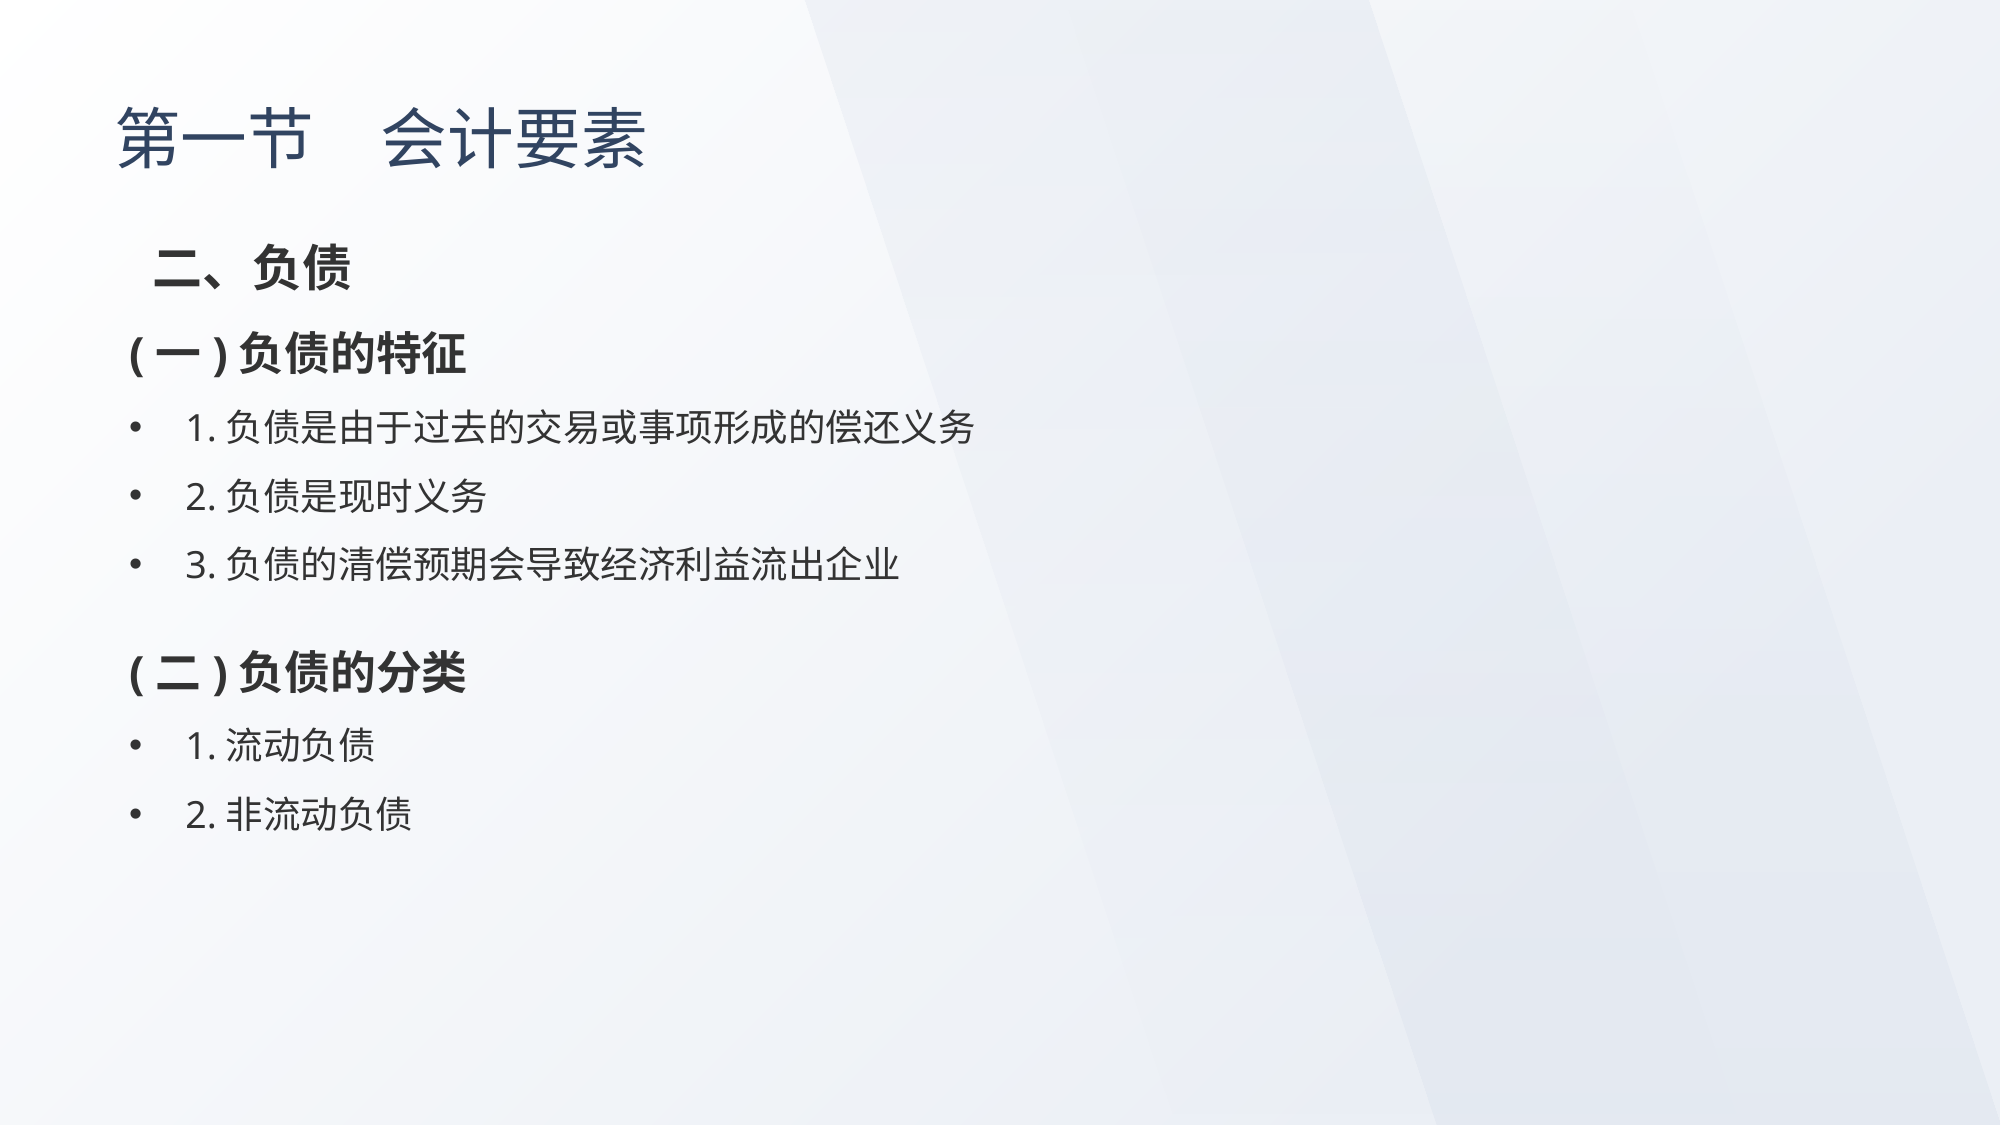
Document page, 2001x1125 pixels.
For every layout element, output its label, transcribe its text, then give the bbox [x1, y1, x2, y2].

text_box 二、负债 (一)负债的特征 1.负债是由于过去的交易或事项形成的偿还义务 2.负债是现时义务 3.负债的清偿预期会导致经济利益流出企业 (二)负债的分类 1.流动负债 2.非流动负债 [114, 213, 1886, 1013]
title 第一节 会计要素 [114, 59, 1886, 178]
